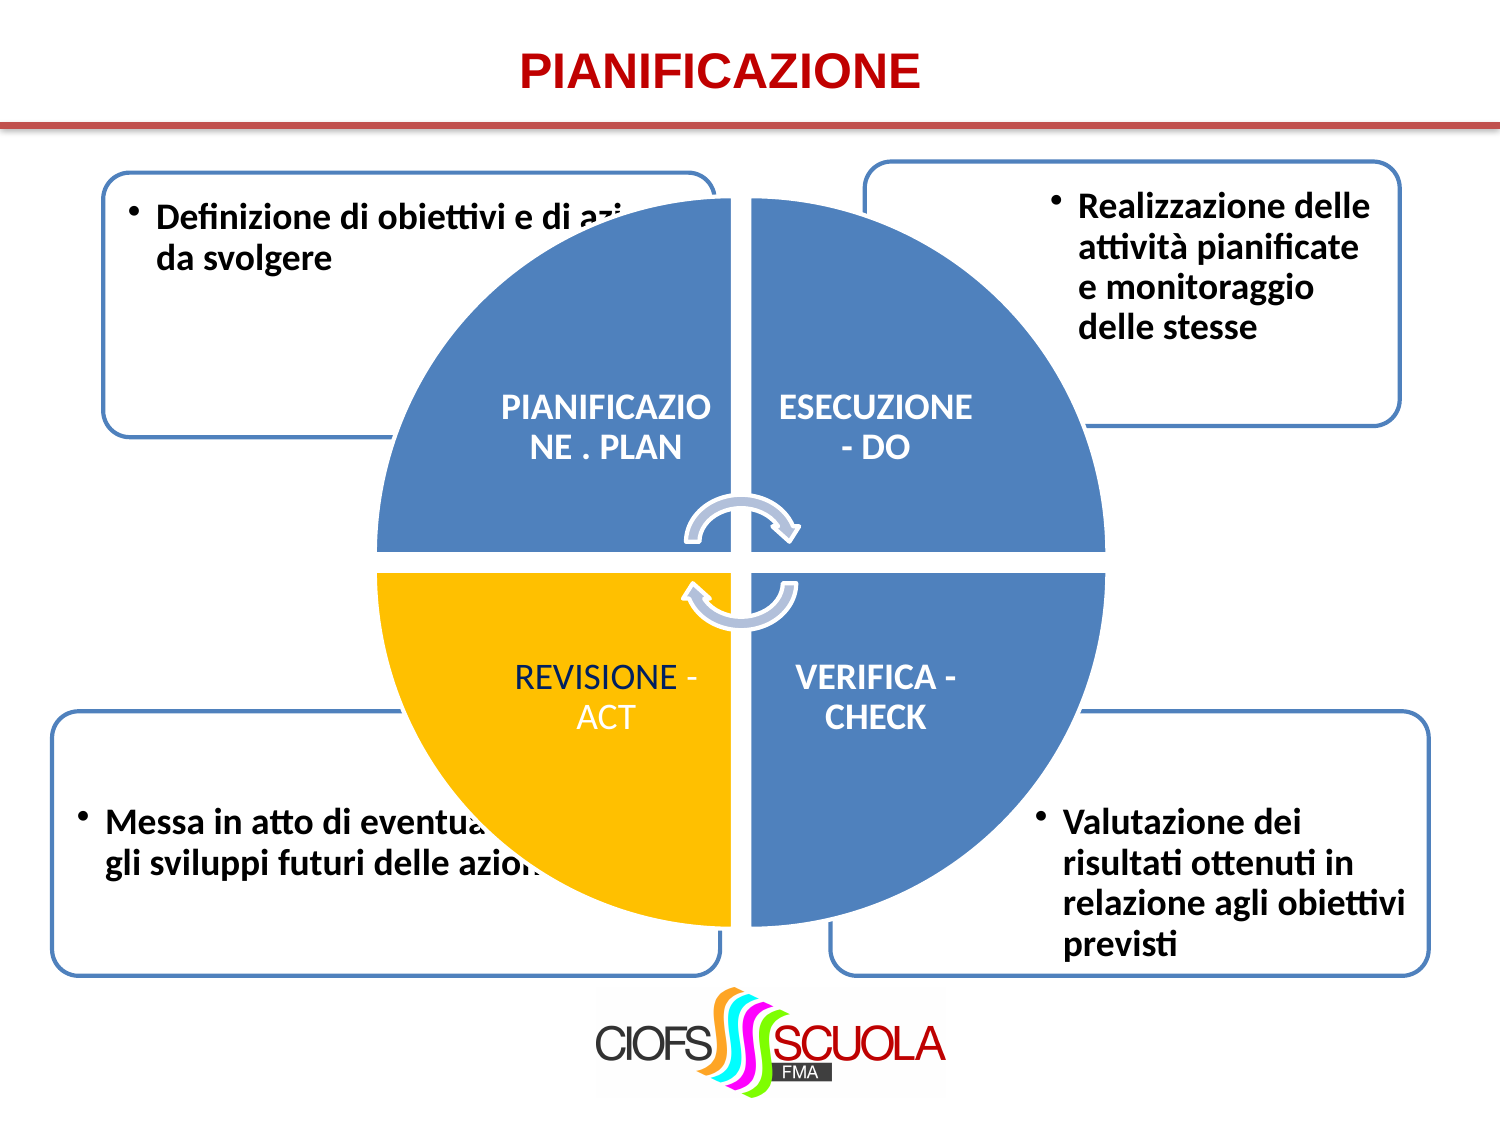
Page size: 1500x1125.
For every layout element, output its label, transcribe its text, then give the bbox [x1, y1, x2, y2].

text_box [0, 148, 1500, 977]
text_box PIANIFICAZIONE [348, 30, 1093, 106]
picture [596, 987, 946, 1098]
